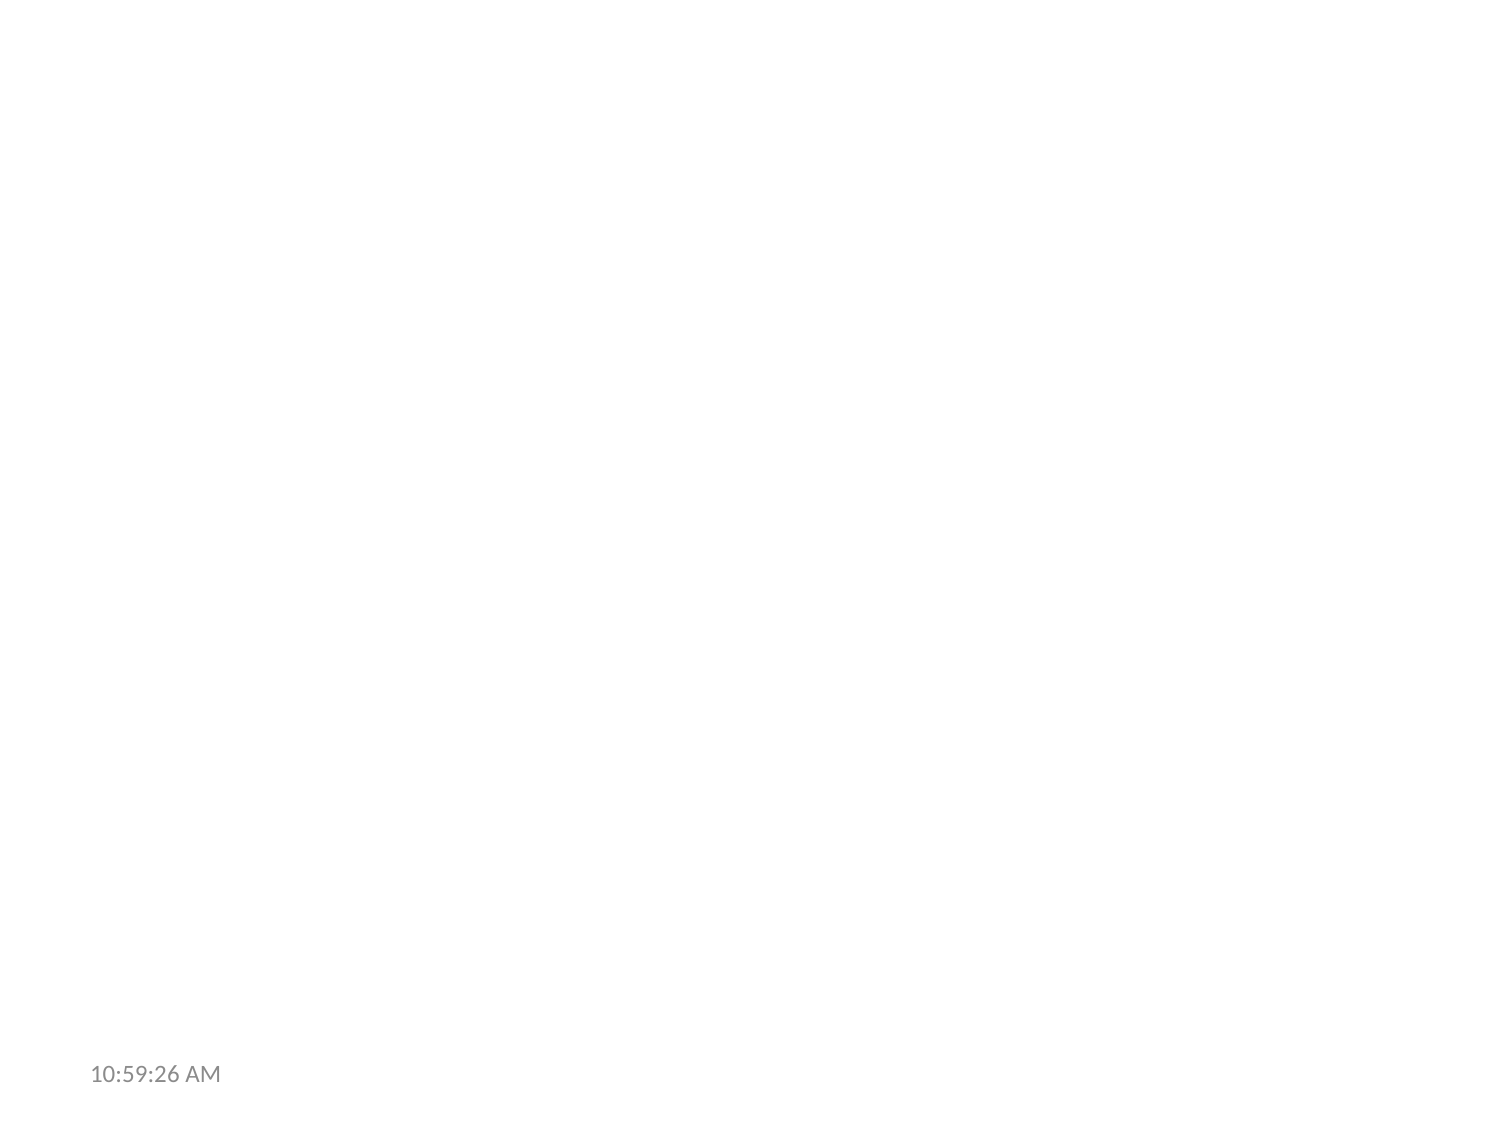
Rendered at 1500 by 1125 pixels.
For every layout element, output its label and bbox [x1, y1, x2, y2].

slide_number [75, 1042, 425, 1103]
